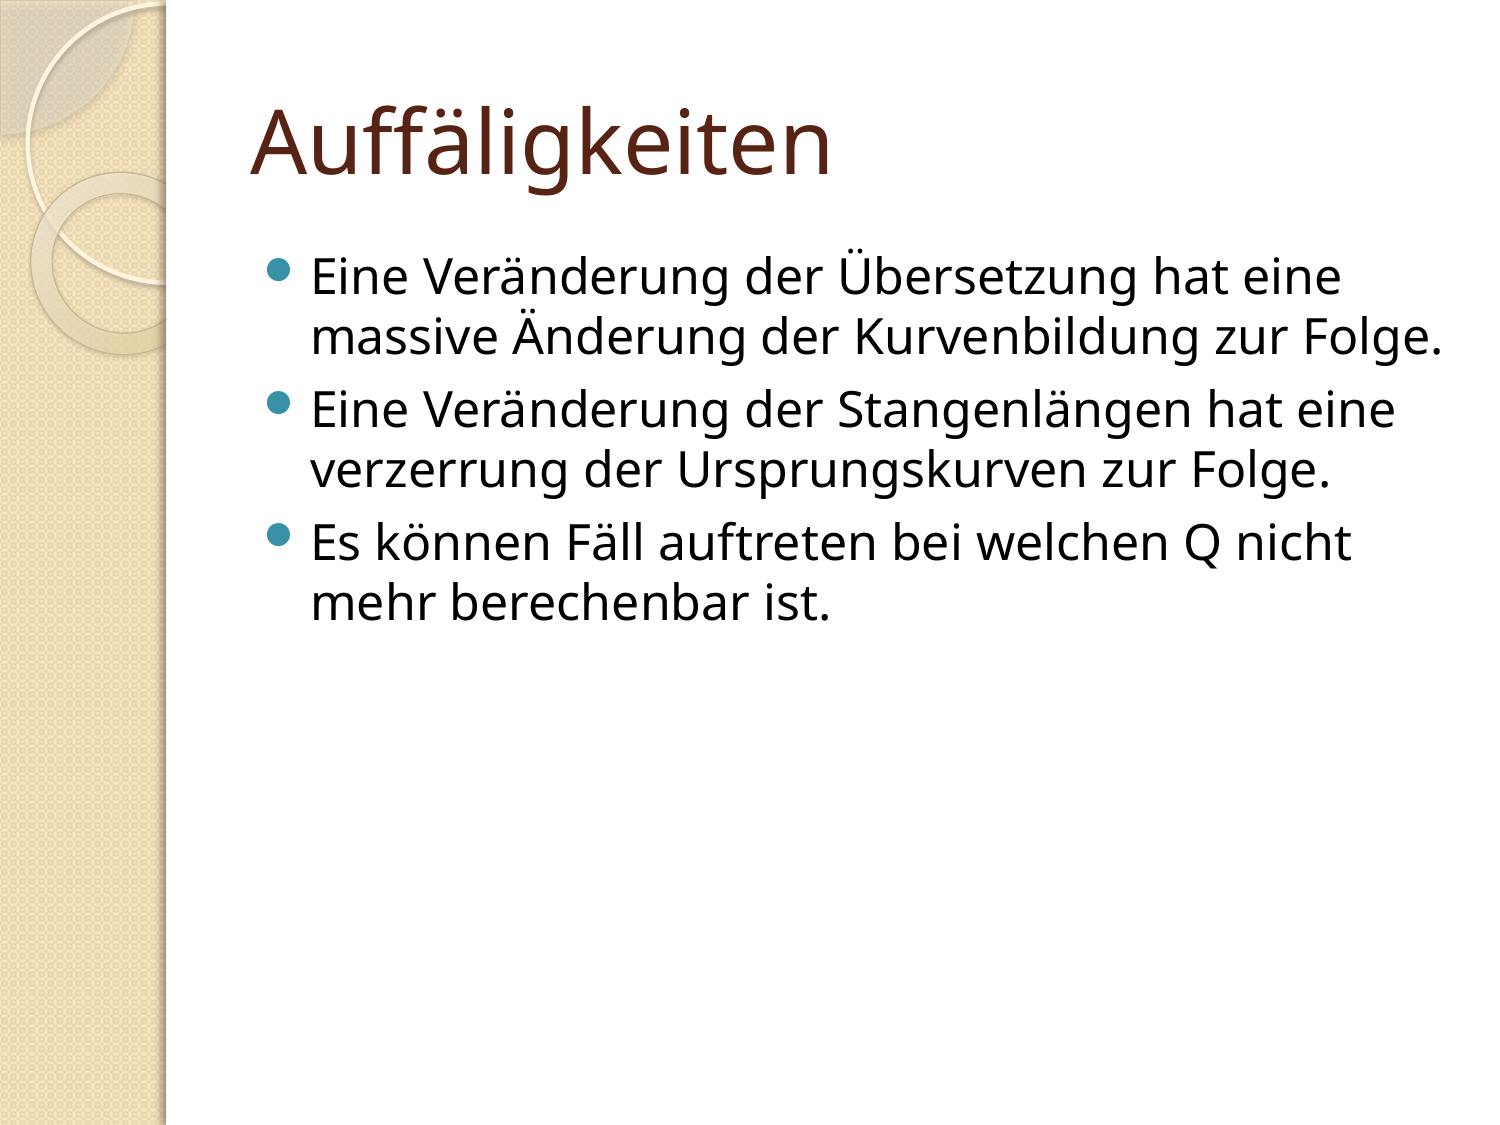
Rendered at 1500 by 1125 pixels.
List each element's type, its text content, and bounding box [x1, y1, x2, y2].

title Auffäligkeiten [235, 45, 1466, 233]
list Eine Veränderung der Übersetzung hat eine massive Änderung der Kurvenbildung zur Folge. Eine Veränderung der Stangenlängen hat eine verzerrung der Ursprungskurven zur Folge. Es können Fäll auftreten bei welchen Q nicht mehr berechenbar ist. [235, 237, 1466, 1025]
